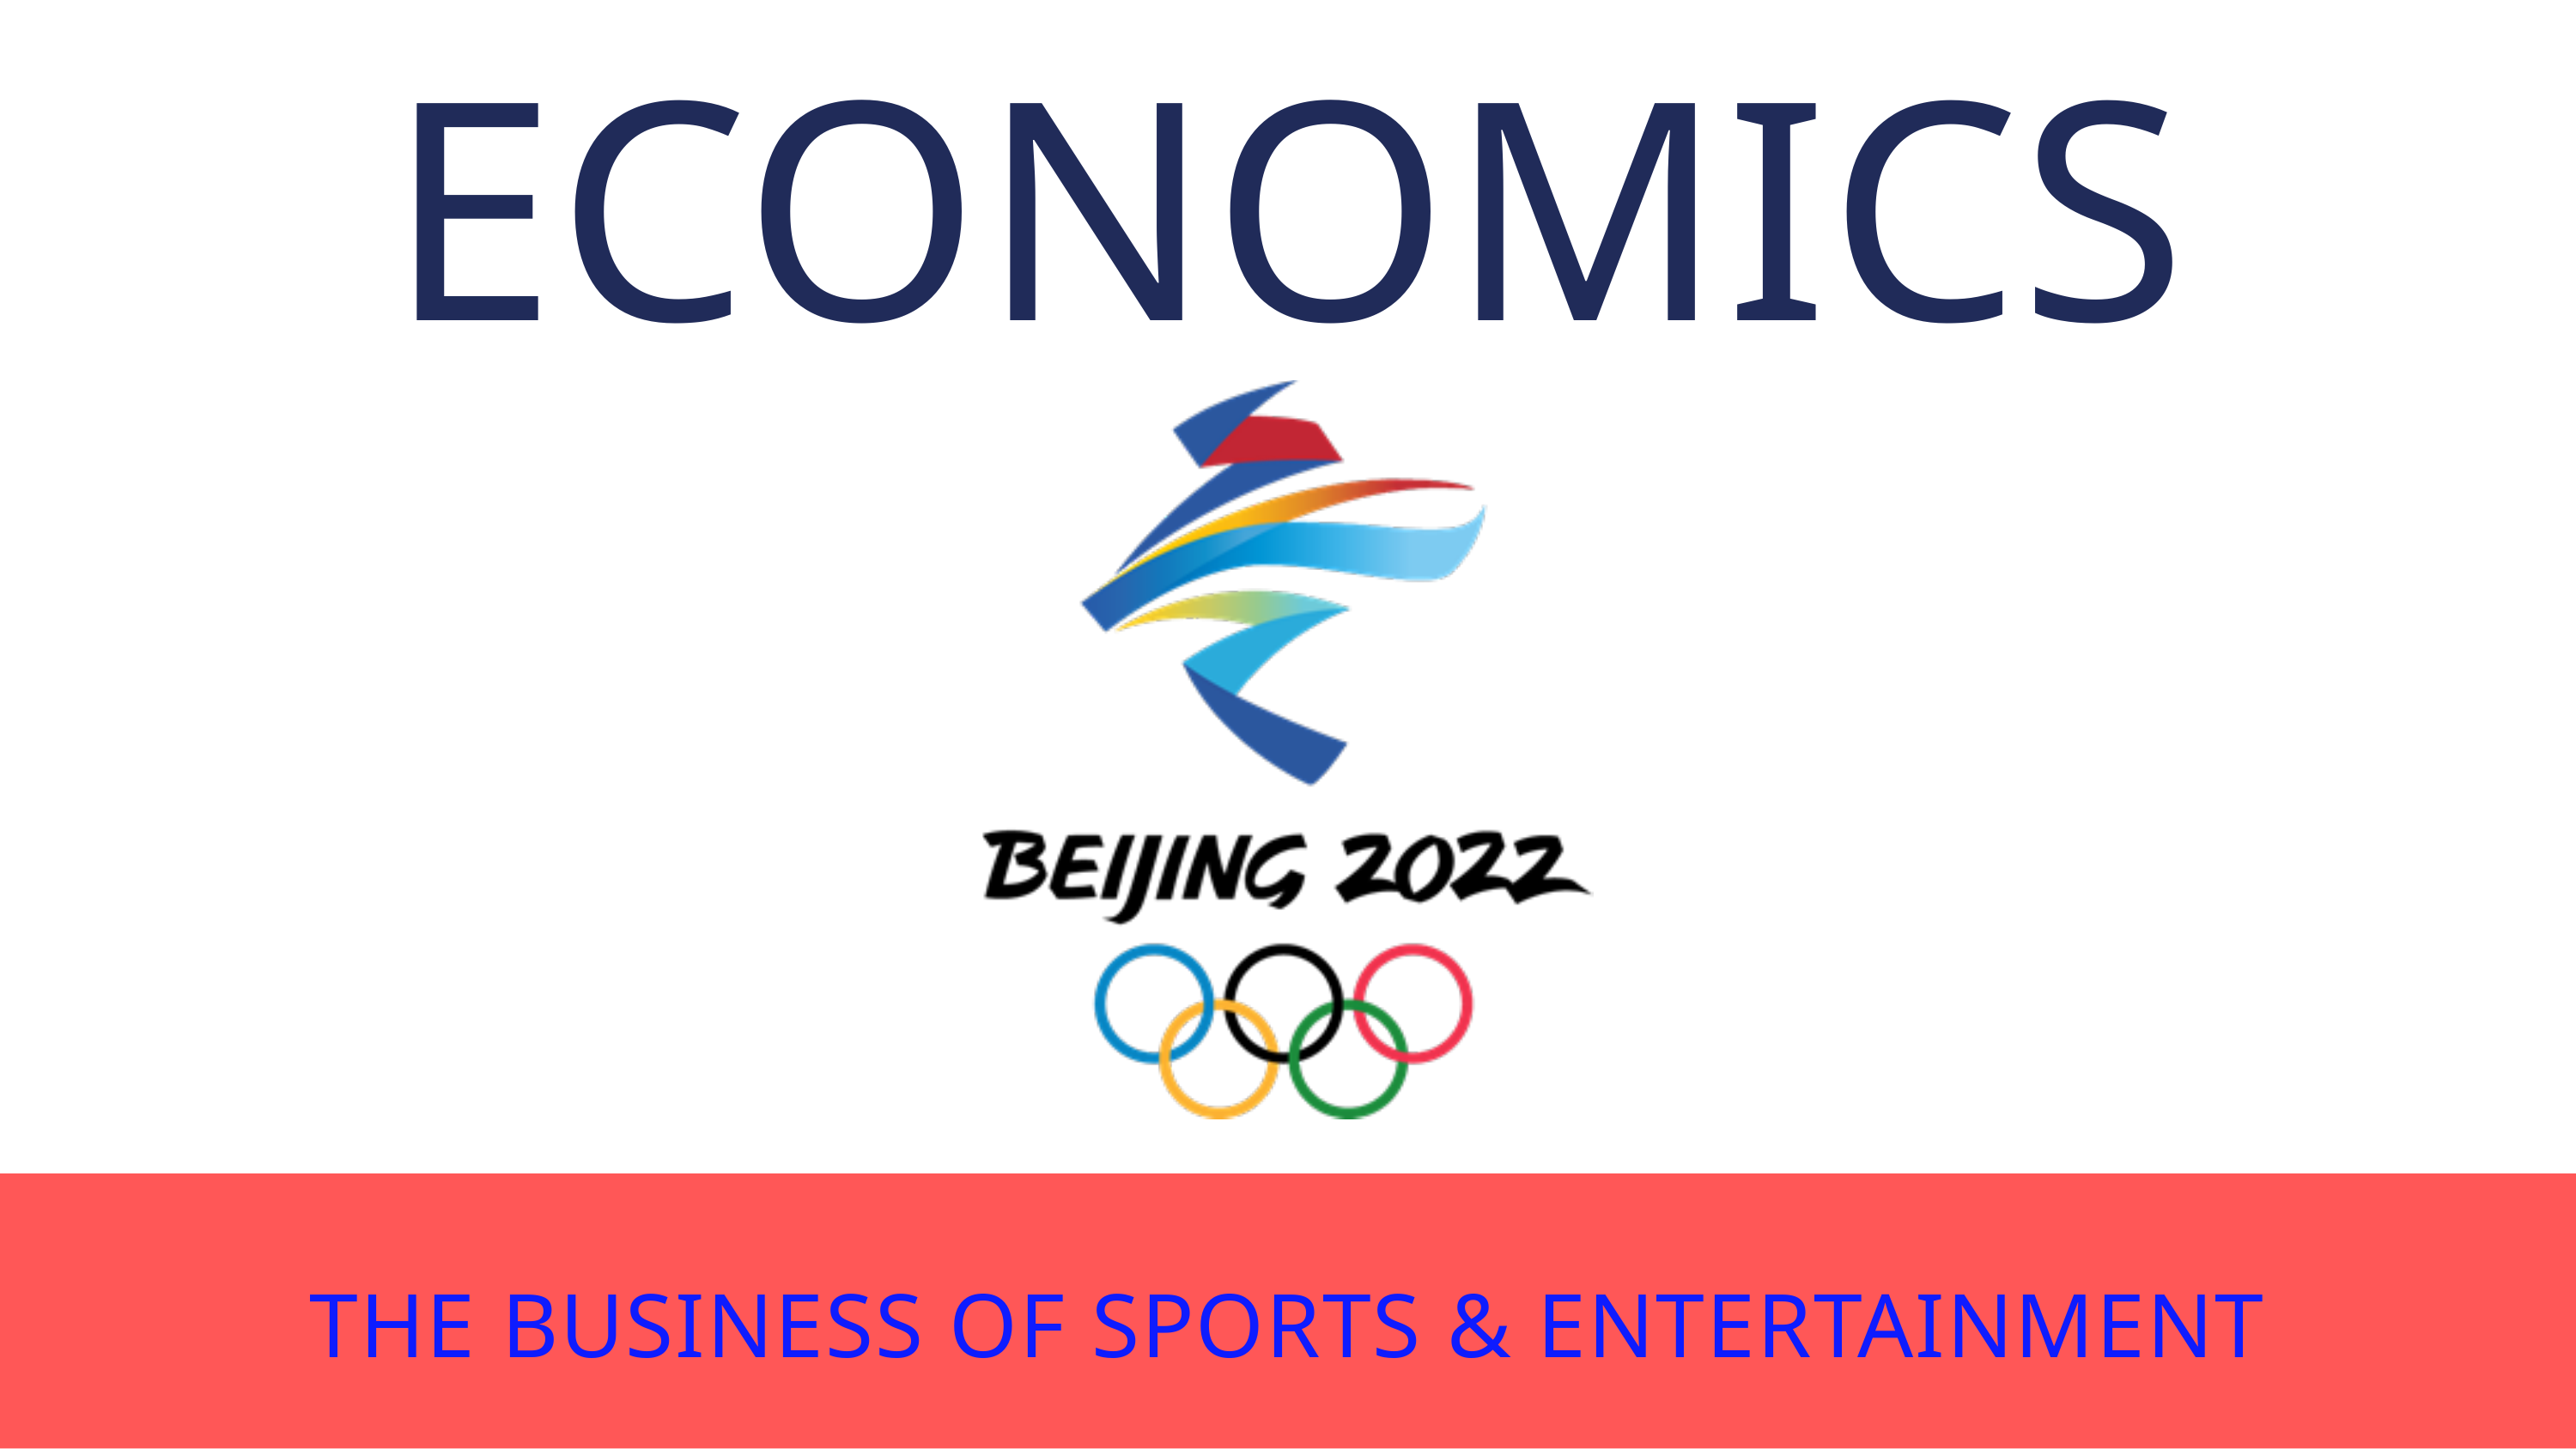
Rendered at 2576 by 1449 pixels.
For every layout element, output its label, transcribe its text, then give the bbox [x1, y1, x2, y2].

text_box ECONOMICS [196, 47, 2380, 382]
text_box [0, 1173, 2576, 1449]
picture [982, 379, 1594, 1119]
text_box THE BUSINESS OF SPORTS & ENTERTAINMENT [191, 1252, 2385, 1375]
